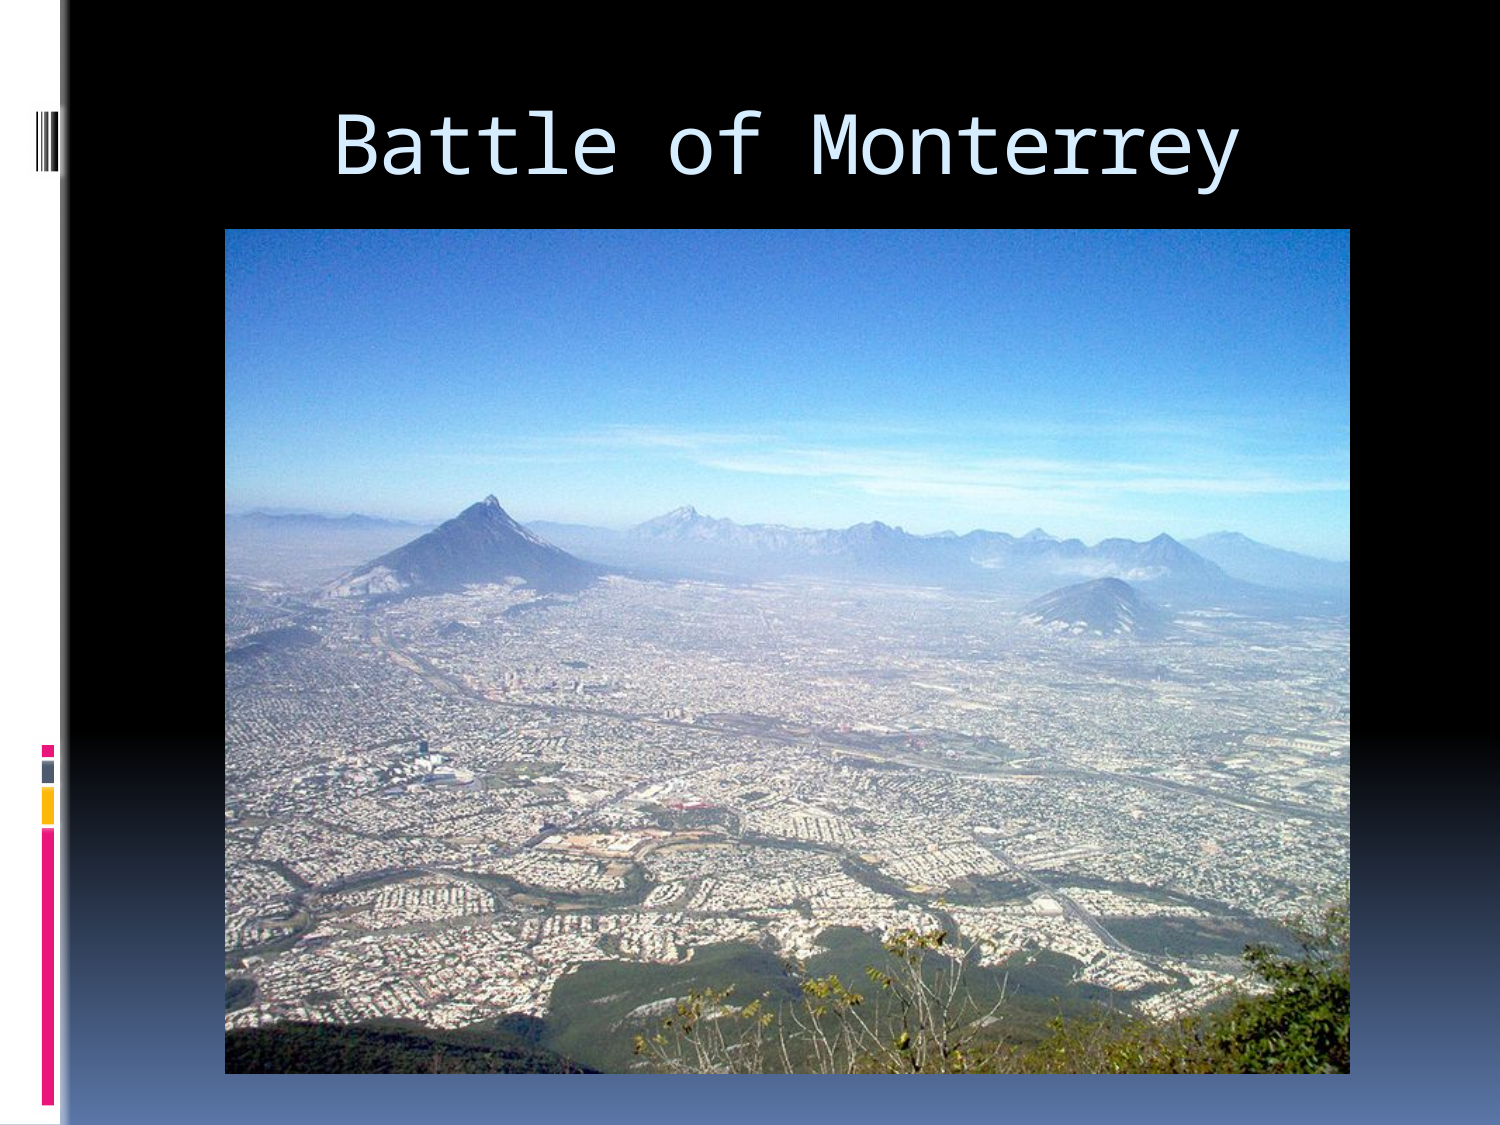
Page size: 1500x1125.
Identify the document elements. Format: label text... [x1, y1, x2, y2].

picture [224, 229, 1351, 1075]
title Battle of Monterrey [150, 83, 1425, 234]
